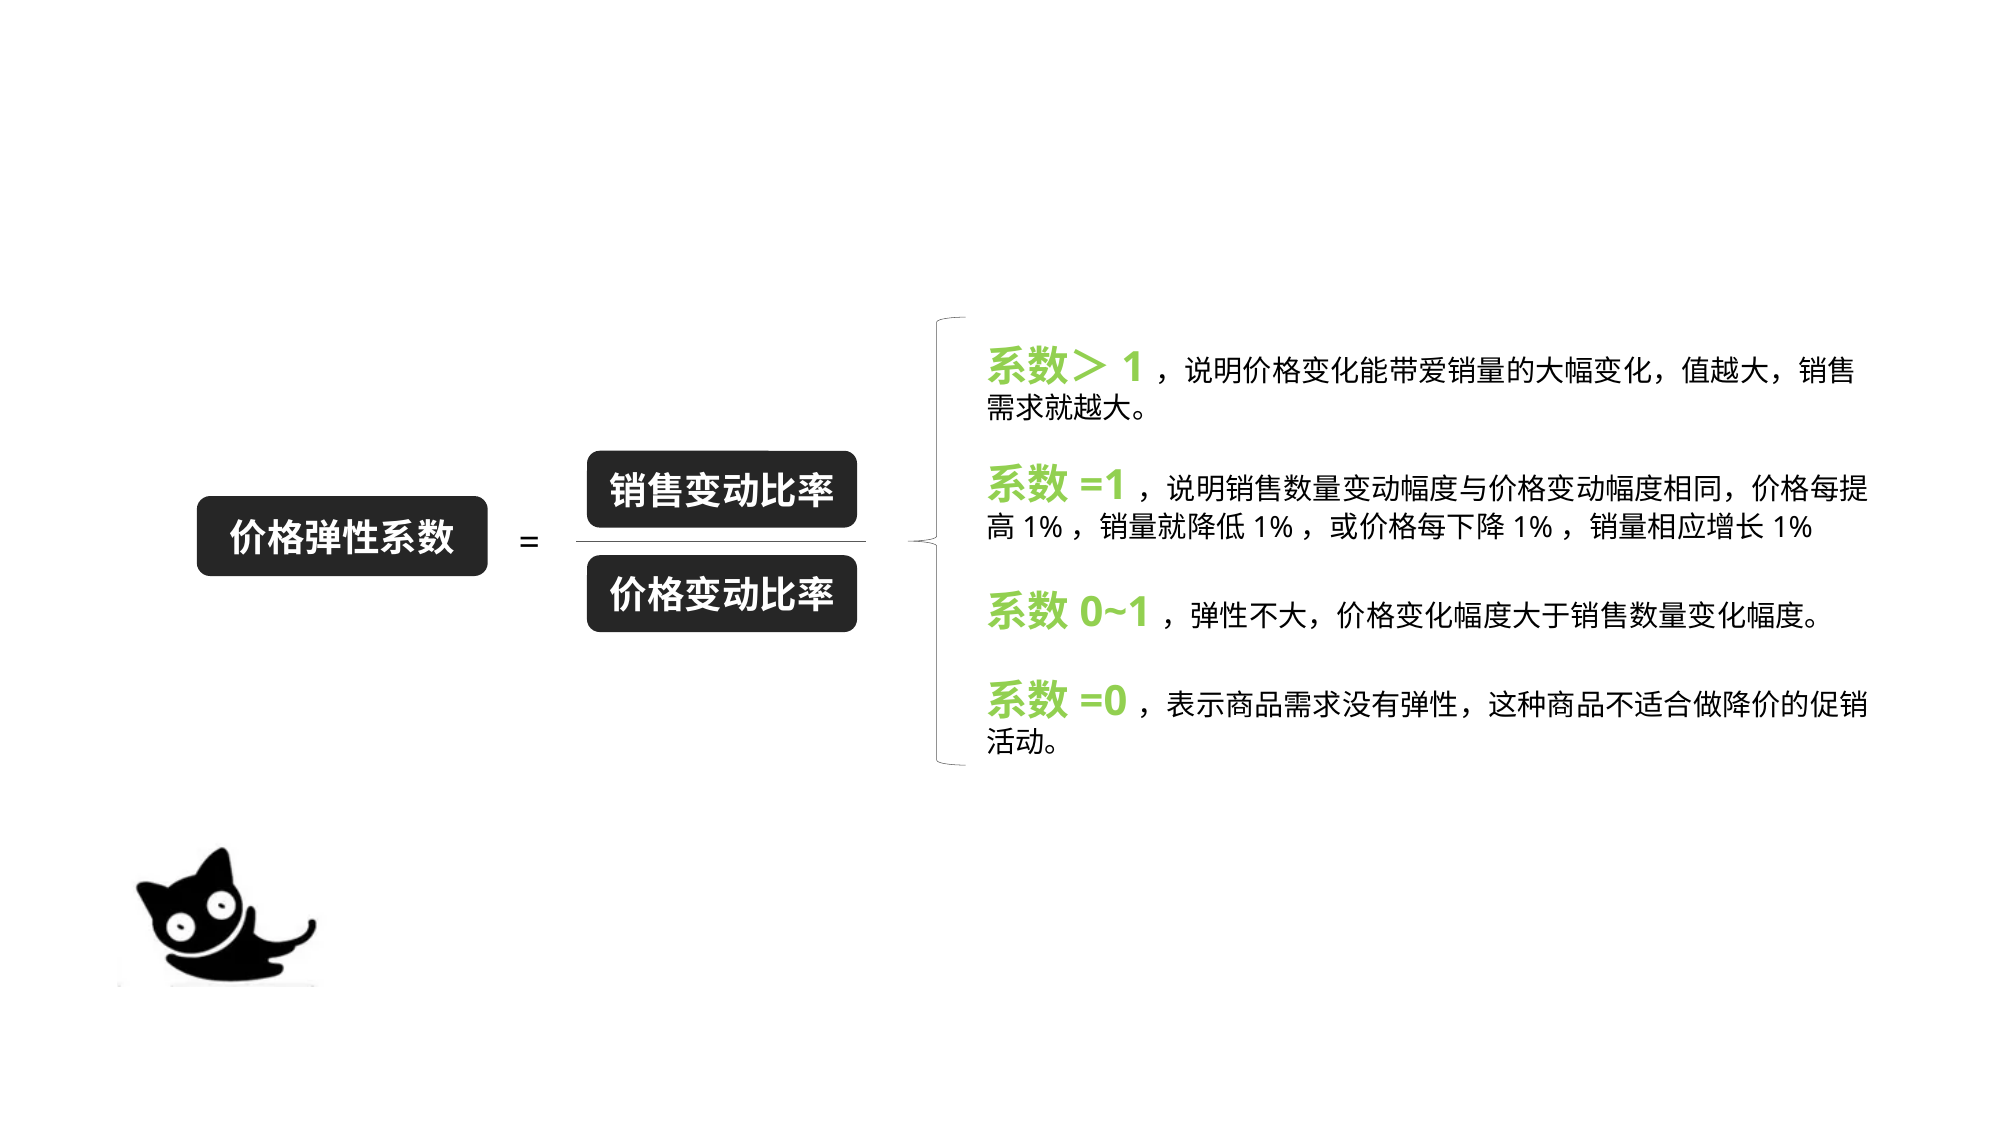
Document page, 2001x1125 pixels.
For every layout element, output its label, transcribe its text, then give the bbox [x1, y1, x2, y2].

text_box [907, 316, 966, 766]
picture [117, 827, 343, 987]
text_box 系数＞1，说明价格变化能带爱销量的大幅变化，值越大，销售需求就越大。 [971, 332, 1887, 432]
text_box 价格变动比率 [585, 554, 859, 634]
text_box = [503, 510, 555, 571]
text_box 系数=0，表示商品需求没有弹性，这种商品不适合做降价的促销活动。 [971, 666, 1887, 766]
text_box 销售变动比率 [585, 449, 859, 529]
text_box 价格弹性系数 [195, 494, 489, 578]
text_box 系数0~1，弹性不大，价格变化幅度大于销售数量变化幅度。 [971, 577, 1887, 643]
text_box 系数=1，说明销售数量变动幅度与价格变动幅度相同，价格每提高1%，销量就降低1%，或价格每下降1%，销量相应增长1% [971, 450, 1887, 551]
